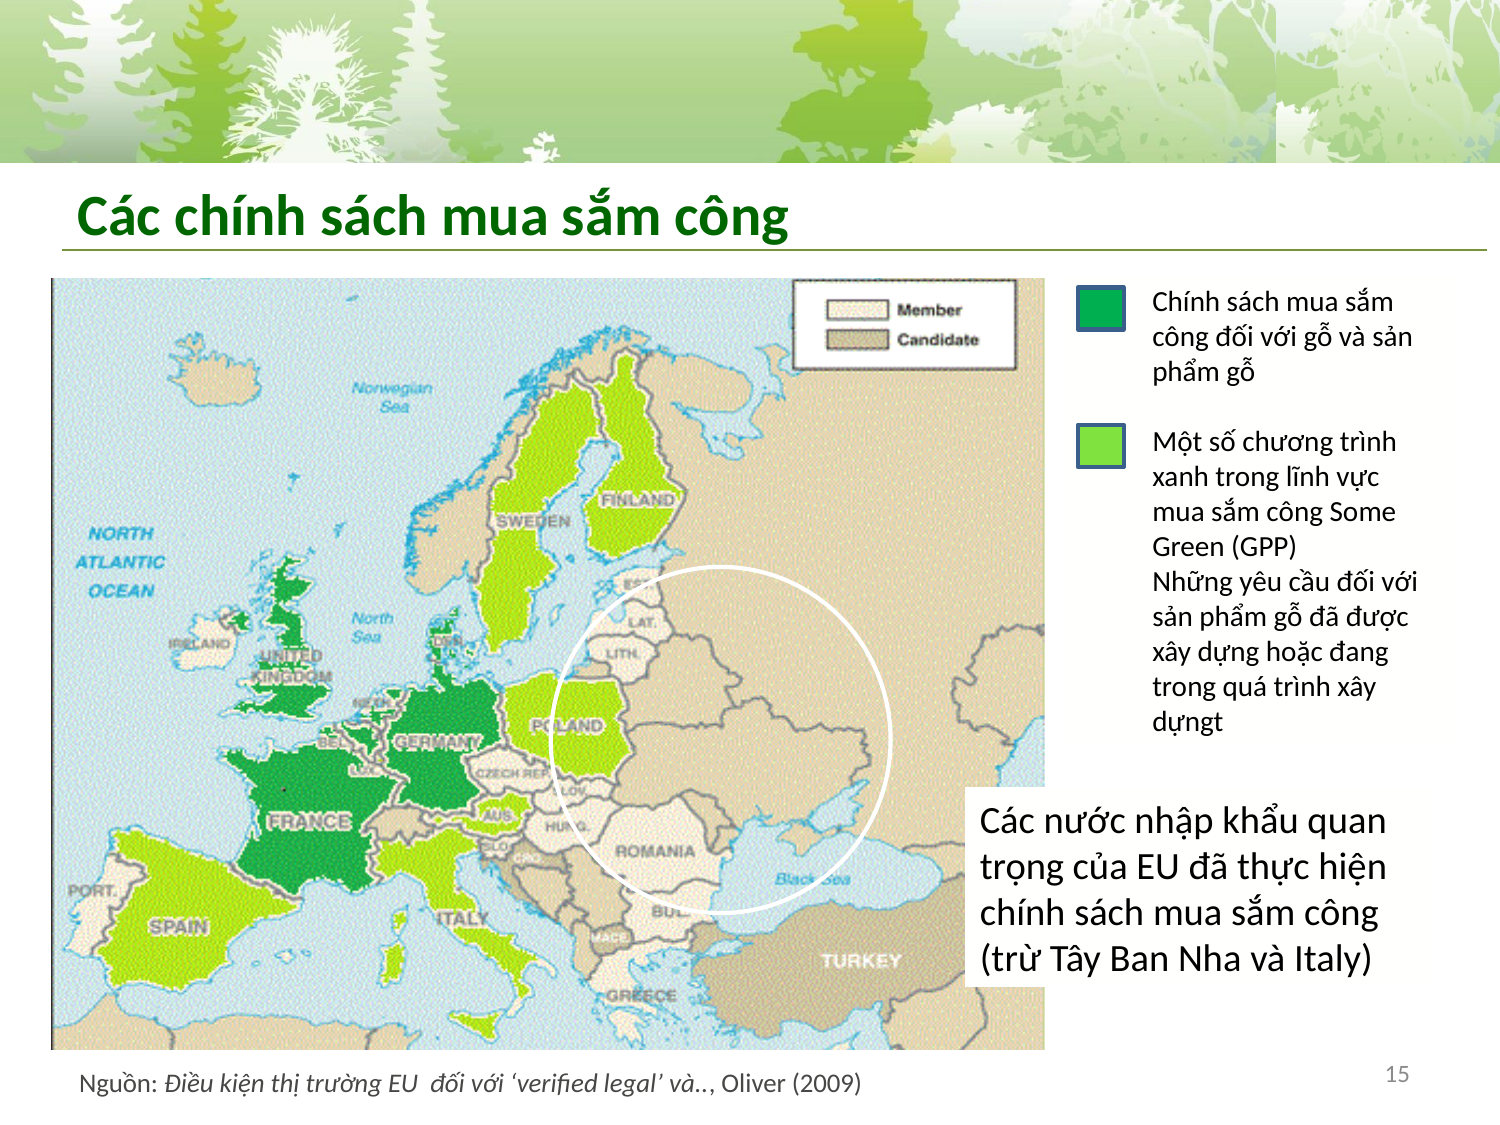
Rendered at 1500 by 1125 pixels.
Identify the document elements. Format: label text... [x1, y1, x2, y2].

picture [0, 0, 1500, 163]
text_box Các nước nhập khẩu quan trọng của EU đã thực hiện chính sách mua sắm công (trừ Tây Ban Nha và Italy) [1051, 787, 1435, 987]
slide_number 15 [1074, 1042, 1425, 1103]
text_box Chính sách mua sắm công đối với gỗ và sản phẩm gỗ Một số chương trình xanh trong lĩnh vực mua sắm công Some Green (GPP) Những yêu cầu đối với sản phẩm gỗ đã được xây dựng hoặc đang trong quá trình xây dựngt [1062, 275, 1456, 745]
picture [50, 278, 1045, 1050]
text_box [1076, 285, 1126, 332]
text_box [1076, 423, 1126, 469]
title Các chính sách mua sắm công [62, 174, 1350, 250]
text_box Nguồn: Điều kiện thị trường EU đối với ‘verified legal’ và.., Oliver (2009) [64, 1058, 877, 1106]
